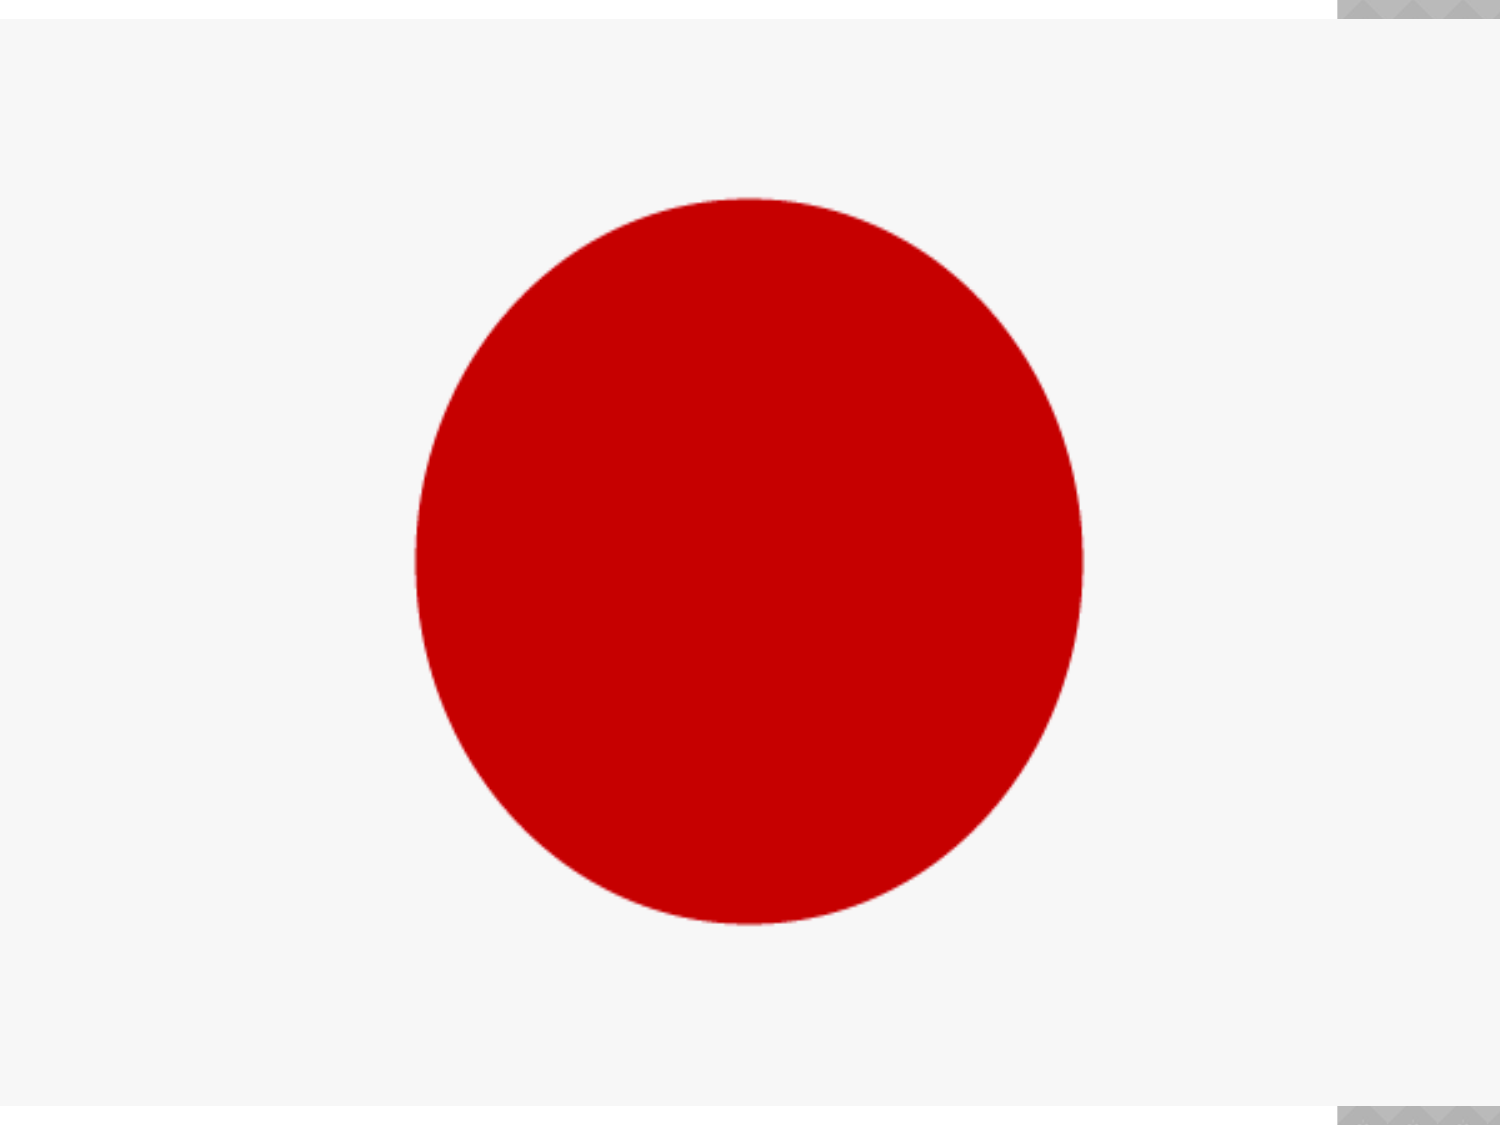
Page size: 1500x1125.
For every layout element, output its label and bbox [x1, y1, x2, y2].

list [0, 18, 1500, 1107]
